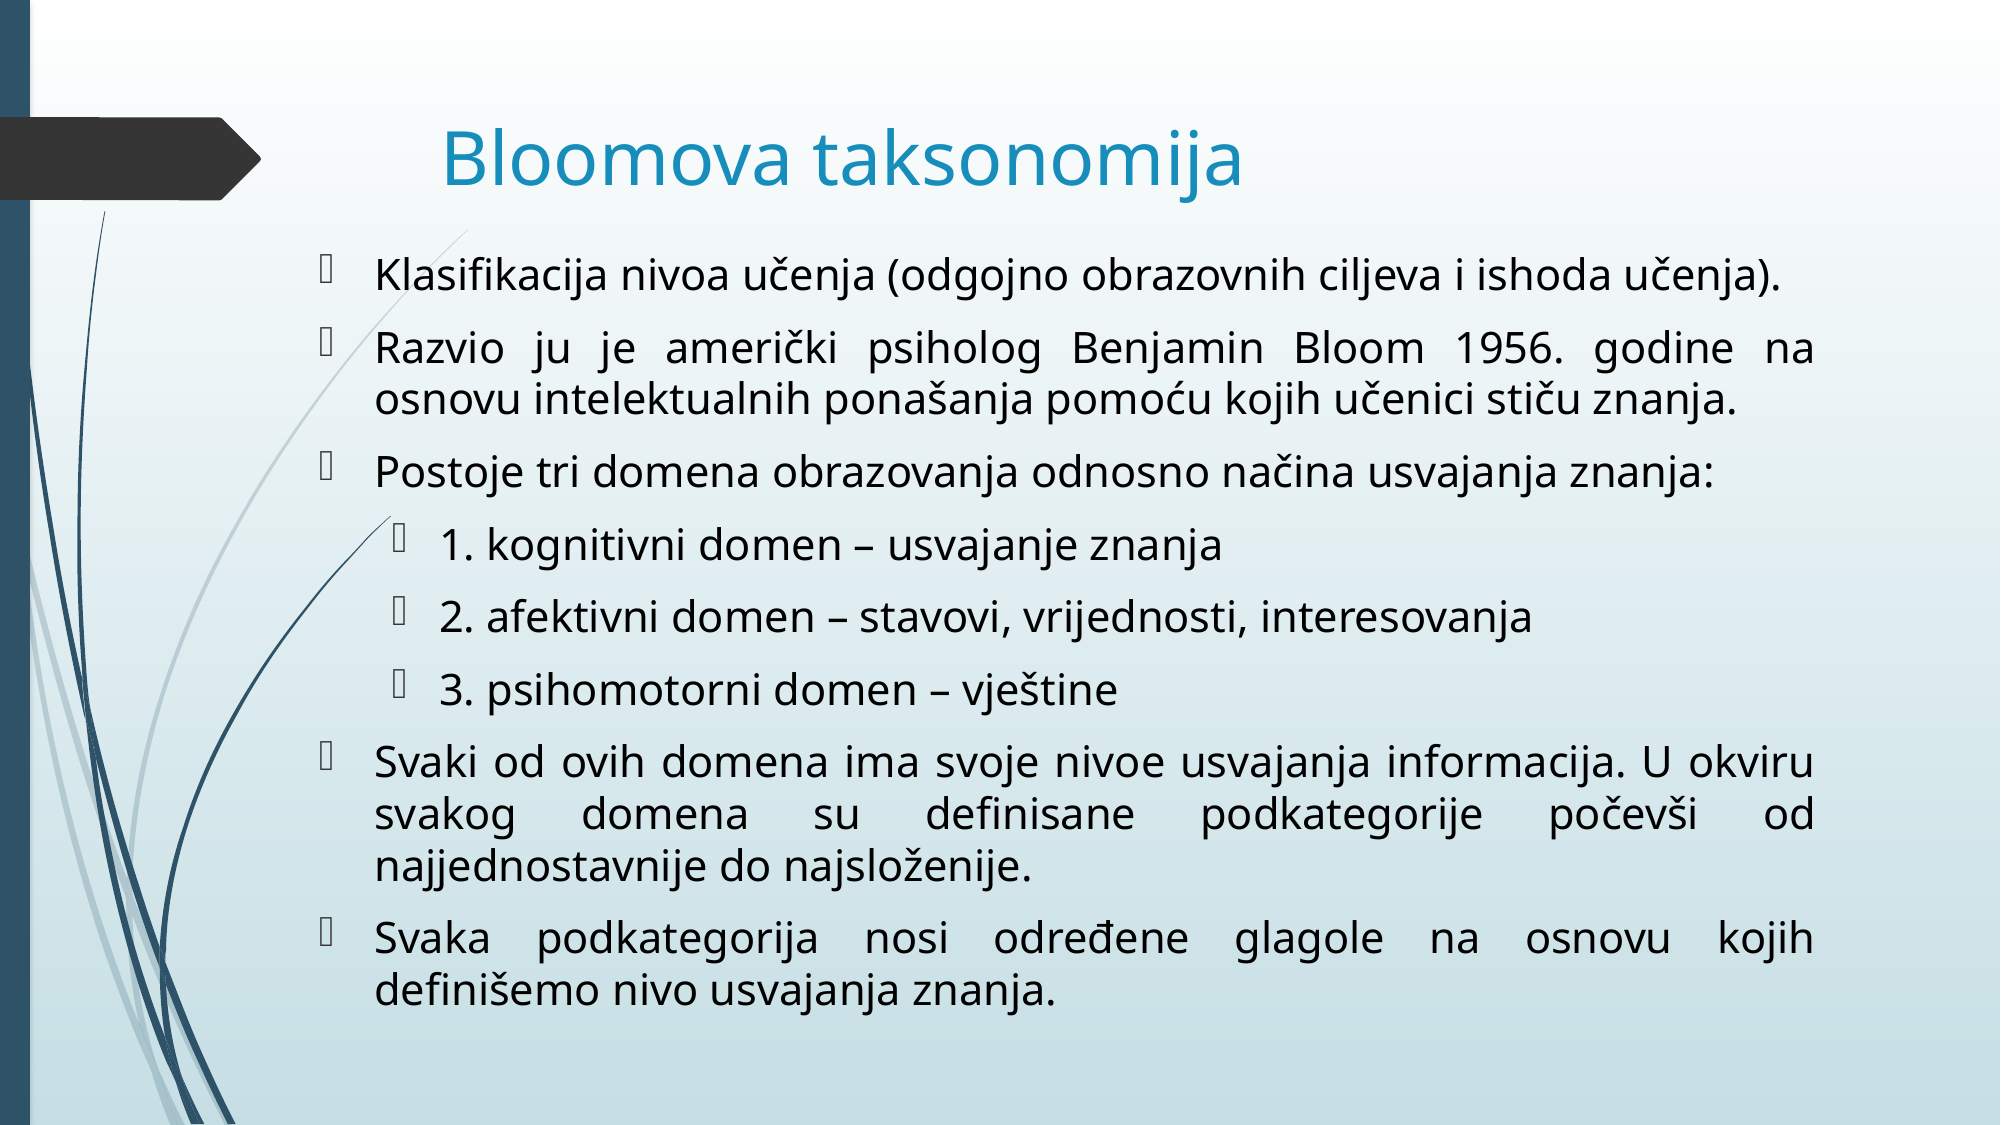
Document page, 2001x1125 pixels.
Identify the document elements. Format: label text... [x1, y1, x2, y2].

title Bloomova taksonomija [425, 102, 1888, 313]
list Klasifikacija nivoa učenja (odgojno obrazovnih ciljeva i ishoda učenja). Razvio ju je američki psiholog Benjamin Bloom 1956. godine na osnovu intelektualnih ponašanja pomoću kojih učenici stiču znanja. Postoje tri domena obrazovanja odnosno načina usvajanja znanja: 1. kognitivni domen – usvajanje znanja 2. afektivni domen – stavovi, vrijednosti, interesovanja 3. psihomotorni domen – vještine Svaki od ovih domena ima svoje nivoe usvajanja informacija. U okviru svakog domena su definisane podkategorije počevši od najjednostavnije do najsloženije. Svaka podkategorija nosi određene glagole na osnovu kojih definišemo nivo usvajanja znanja. [303, 239, 1832, 1026]
